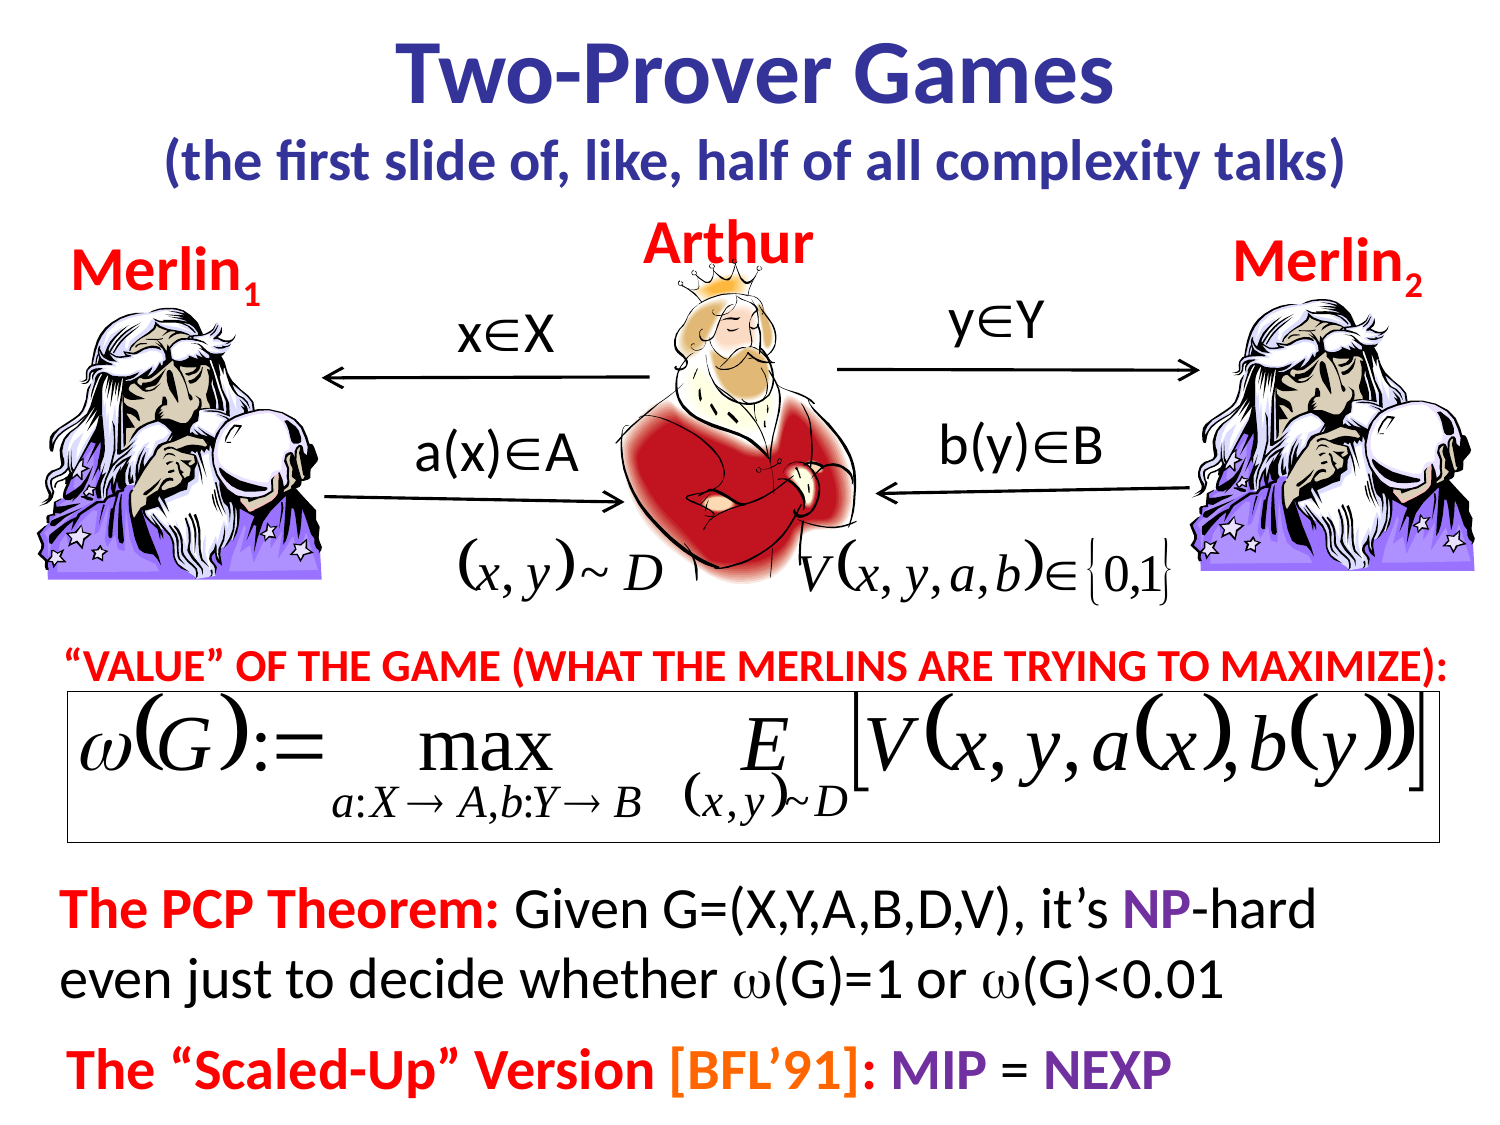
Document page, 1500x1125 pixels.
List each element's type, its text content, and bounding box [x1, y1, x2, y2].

title Two-Prover Games (the first slide of, like, half of all complexity talks) [80, 24, 1431, 179]
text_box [449, 536, 676, 614]
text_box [66, 690, 1440, 843]
text_box The PCP Theorem: Given G=(X,Y,A,B,D,V), it’s NP-hard even just to decide whether (G)=1 or (G)<0.01 [44, 862, 1415, 1018]
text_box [875, 487, 1190, 494]
text_box The “Scaled-Up” Version [BFL’91]: MIP = NEXP [51, 1023, 1422, 1109]
text_box Merlin1 [46, 220, 285, 304]
text_box a(x)A [378, 405, 609, 491]
picture [614, 257, 858, 588]
text_box Merlin2 [1208, 211, 1447, 295]
text_box “VALUE” OF THE GAME (WHAT THE MERLINS ARE TRYING TO MAXIMIZE): [48, 628, 1478, 699]
text_box Arthur [610, 193, 849, 259]
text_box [36, 305, 325, 583]
text_box yY [878, 272, 1116, 358]
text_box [323, 496, 625, 503]
text_box xX [387, 287, 609, 372]
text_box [793, 537, 1187, 614]
text_box b(y)B [902, 398, 1141, 484]
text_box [744, 894, 805, 1008]
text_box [1189, 297, 1478, 574]
